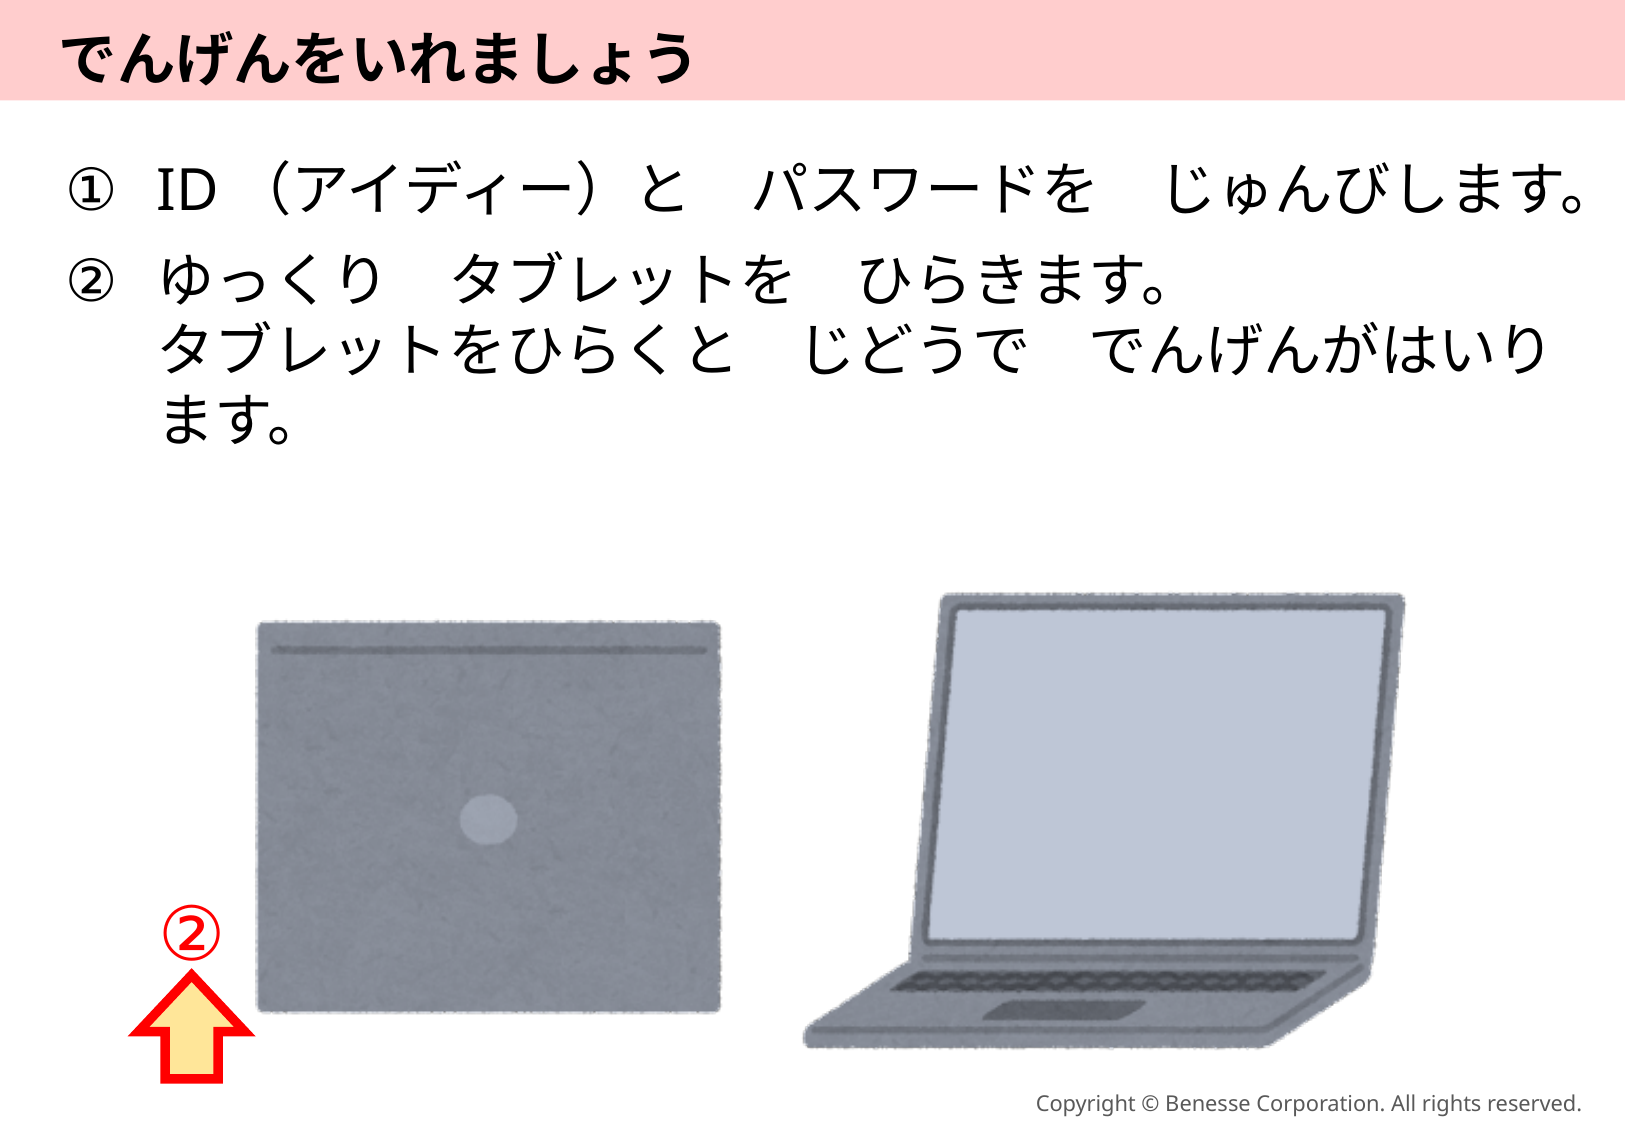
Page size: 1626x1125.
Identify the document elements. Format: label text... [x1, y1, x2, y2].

list ID（アイディー）と パスワードを じゅんびします。 ゆっくり タブレットを ひらきます。 タブレットをひらくと じどうで でんげんがはいります。 [50, 144, 1601, 555]
title でんげんをいれましょう [0, 0, 1625, 101]
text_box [37, 581, 1420, 1125]
